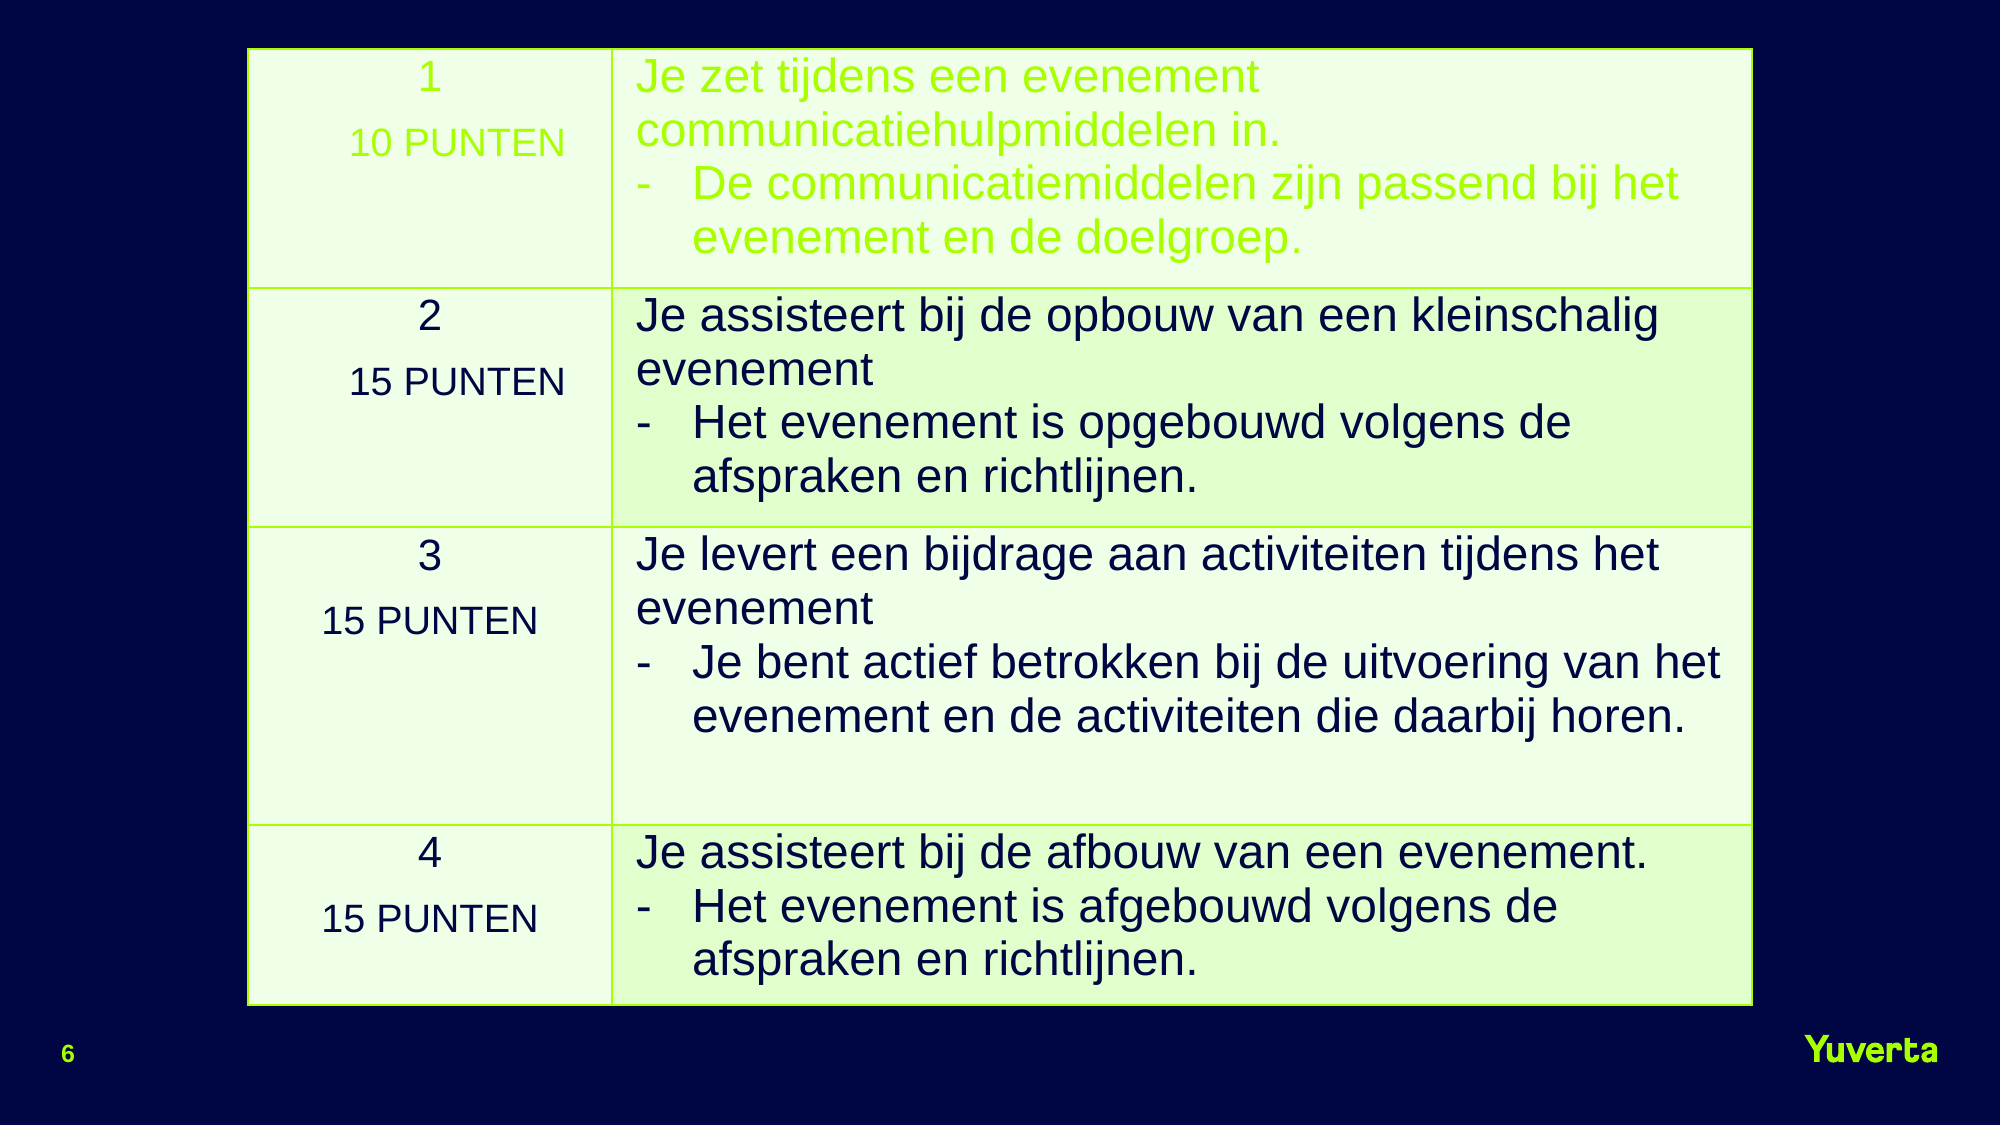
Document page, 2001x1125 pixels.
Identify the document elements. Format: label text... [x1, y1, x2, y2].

slide_number 6 [60, 1037, 113, 1073]
table_cell Je levert een bijdrage aan activiteiten tijdens het evenement Je bent actief betrokken bij de uitvoering van het evenement en de activiteiten die daarbij horen. [613, 528, 1751, 824]
table_header Je zet tijdens een evenement communicatiehulpmiddelen in. De communicatiemiddelen zijn passend bij het evenement en de doelgroep. [613, 50, 1751, 287]
table_header 1 10 punten [249, 50, 611, 287]
table_cell 4 15 punten [249, 826, 611, 1004]
table_cell Je assisteert bij de afbouw van een evenement. Het evenement is afgebouwd volgens de afspraken en richtlijnen. [613, 826, 1751, 1004]
table_cell 2 15 Punten [249, 289, 611, 526]
table_cell 3 15 punten [249, 528, 611, 824]
table_cell Je assisteert bij de opbouw van een kleinschalig evenement Het evenement is opgebouwd volgens de afspraken en richtlijnen. [613, 289, 1751, 526]
